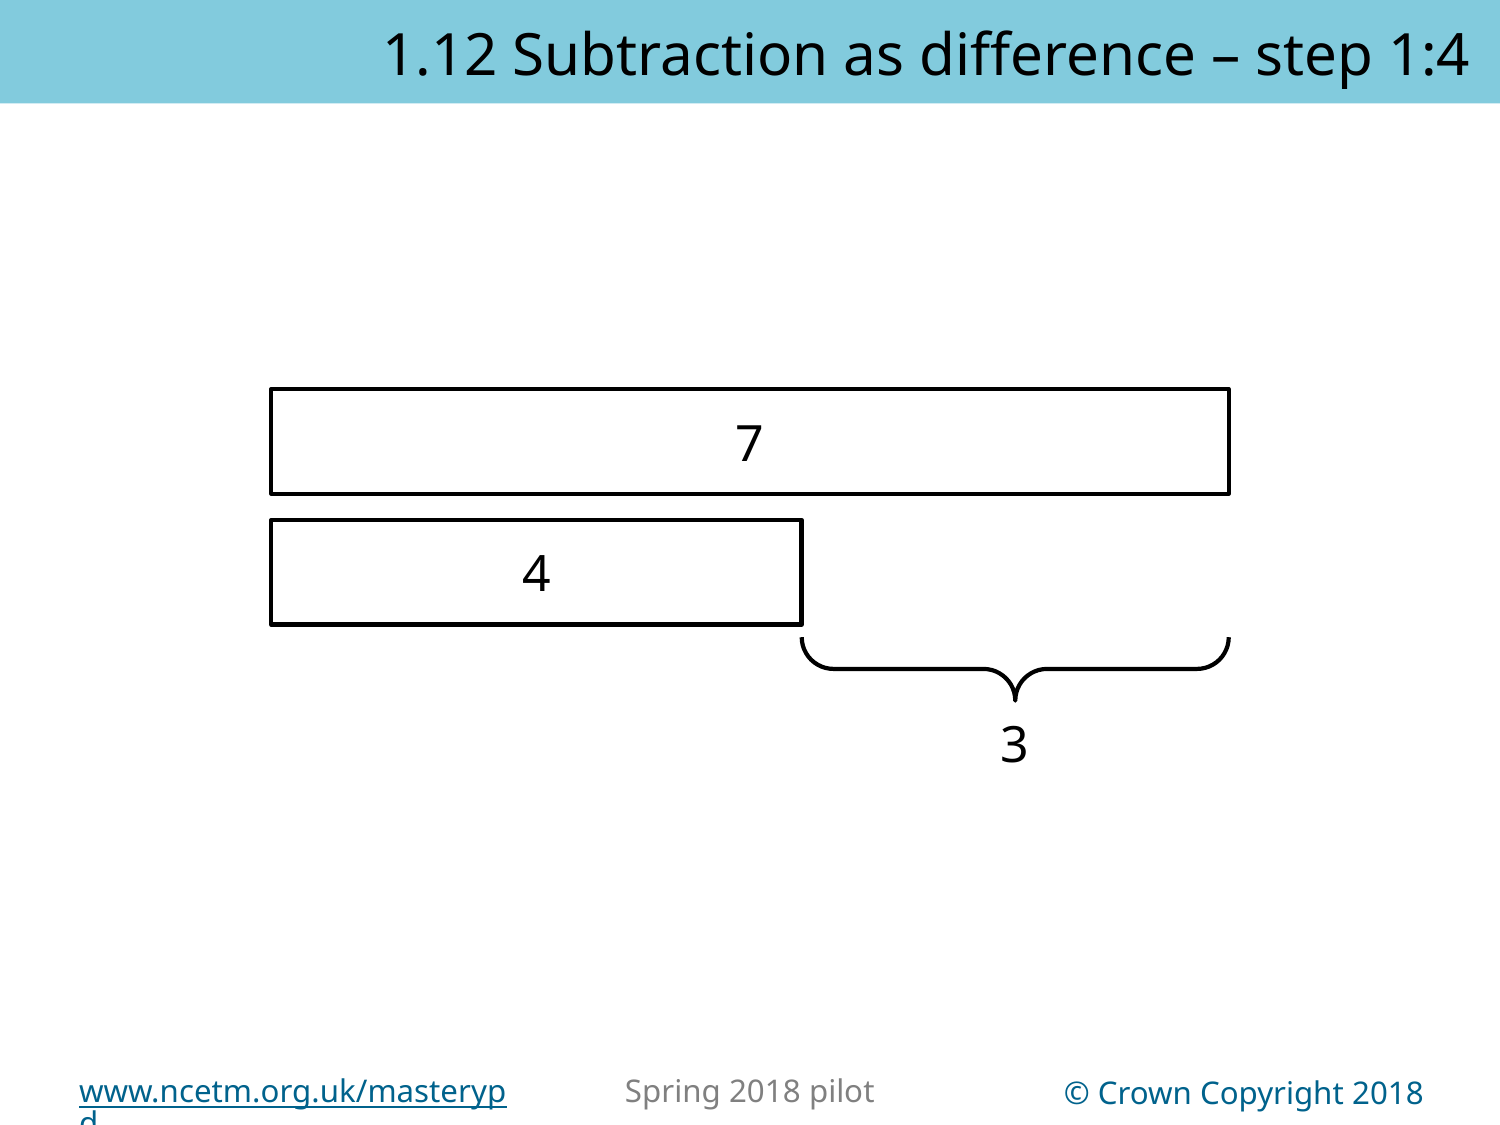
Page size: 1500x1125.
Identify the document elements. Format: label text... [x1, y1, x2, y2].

text_box 3 [985, 705, 1045, 781]
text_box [270, 519, 802, 625]
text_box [270, 388, 1229, 494]
list 1.12 Subtraction as difference – step 1:4 [0, 0, 1500, 104]
text_box [801, 637, 1229, 701]
